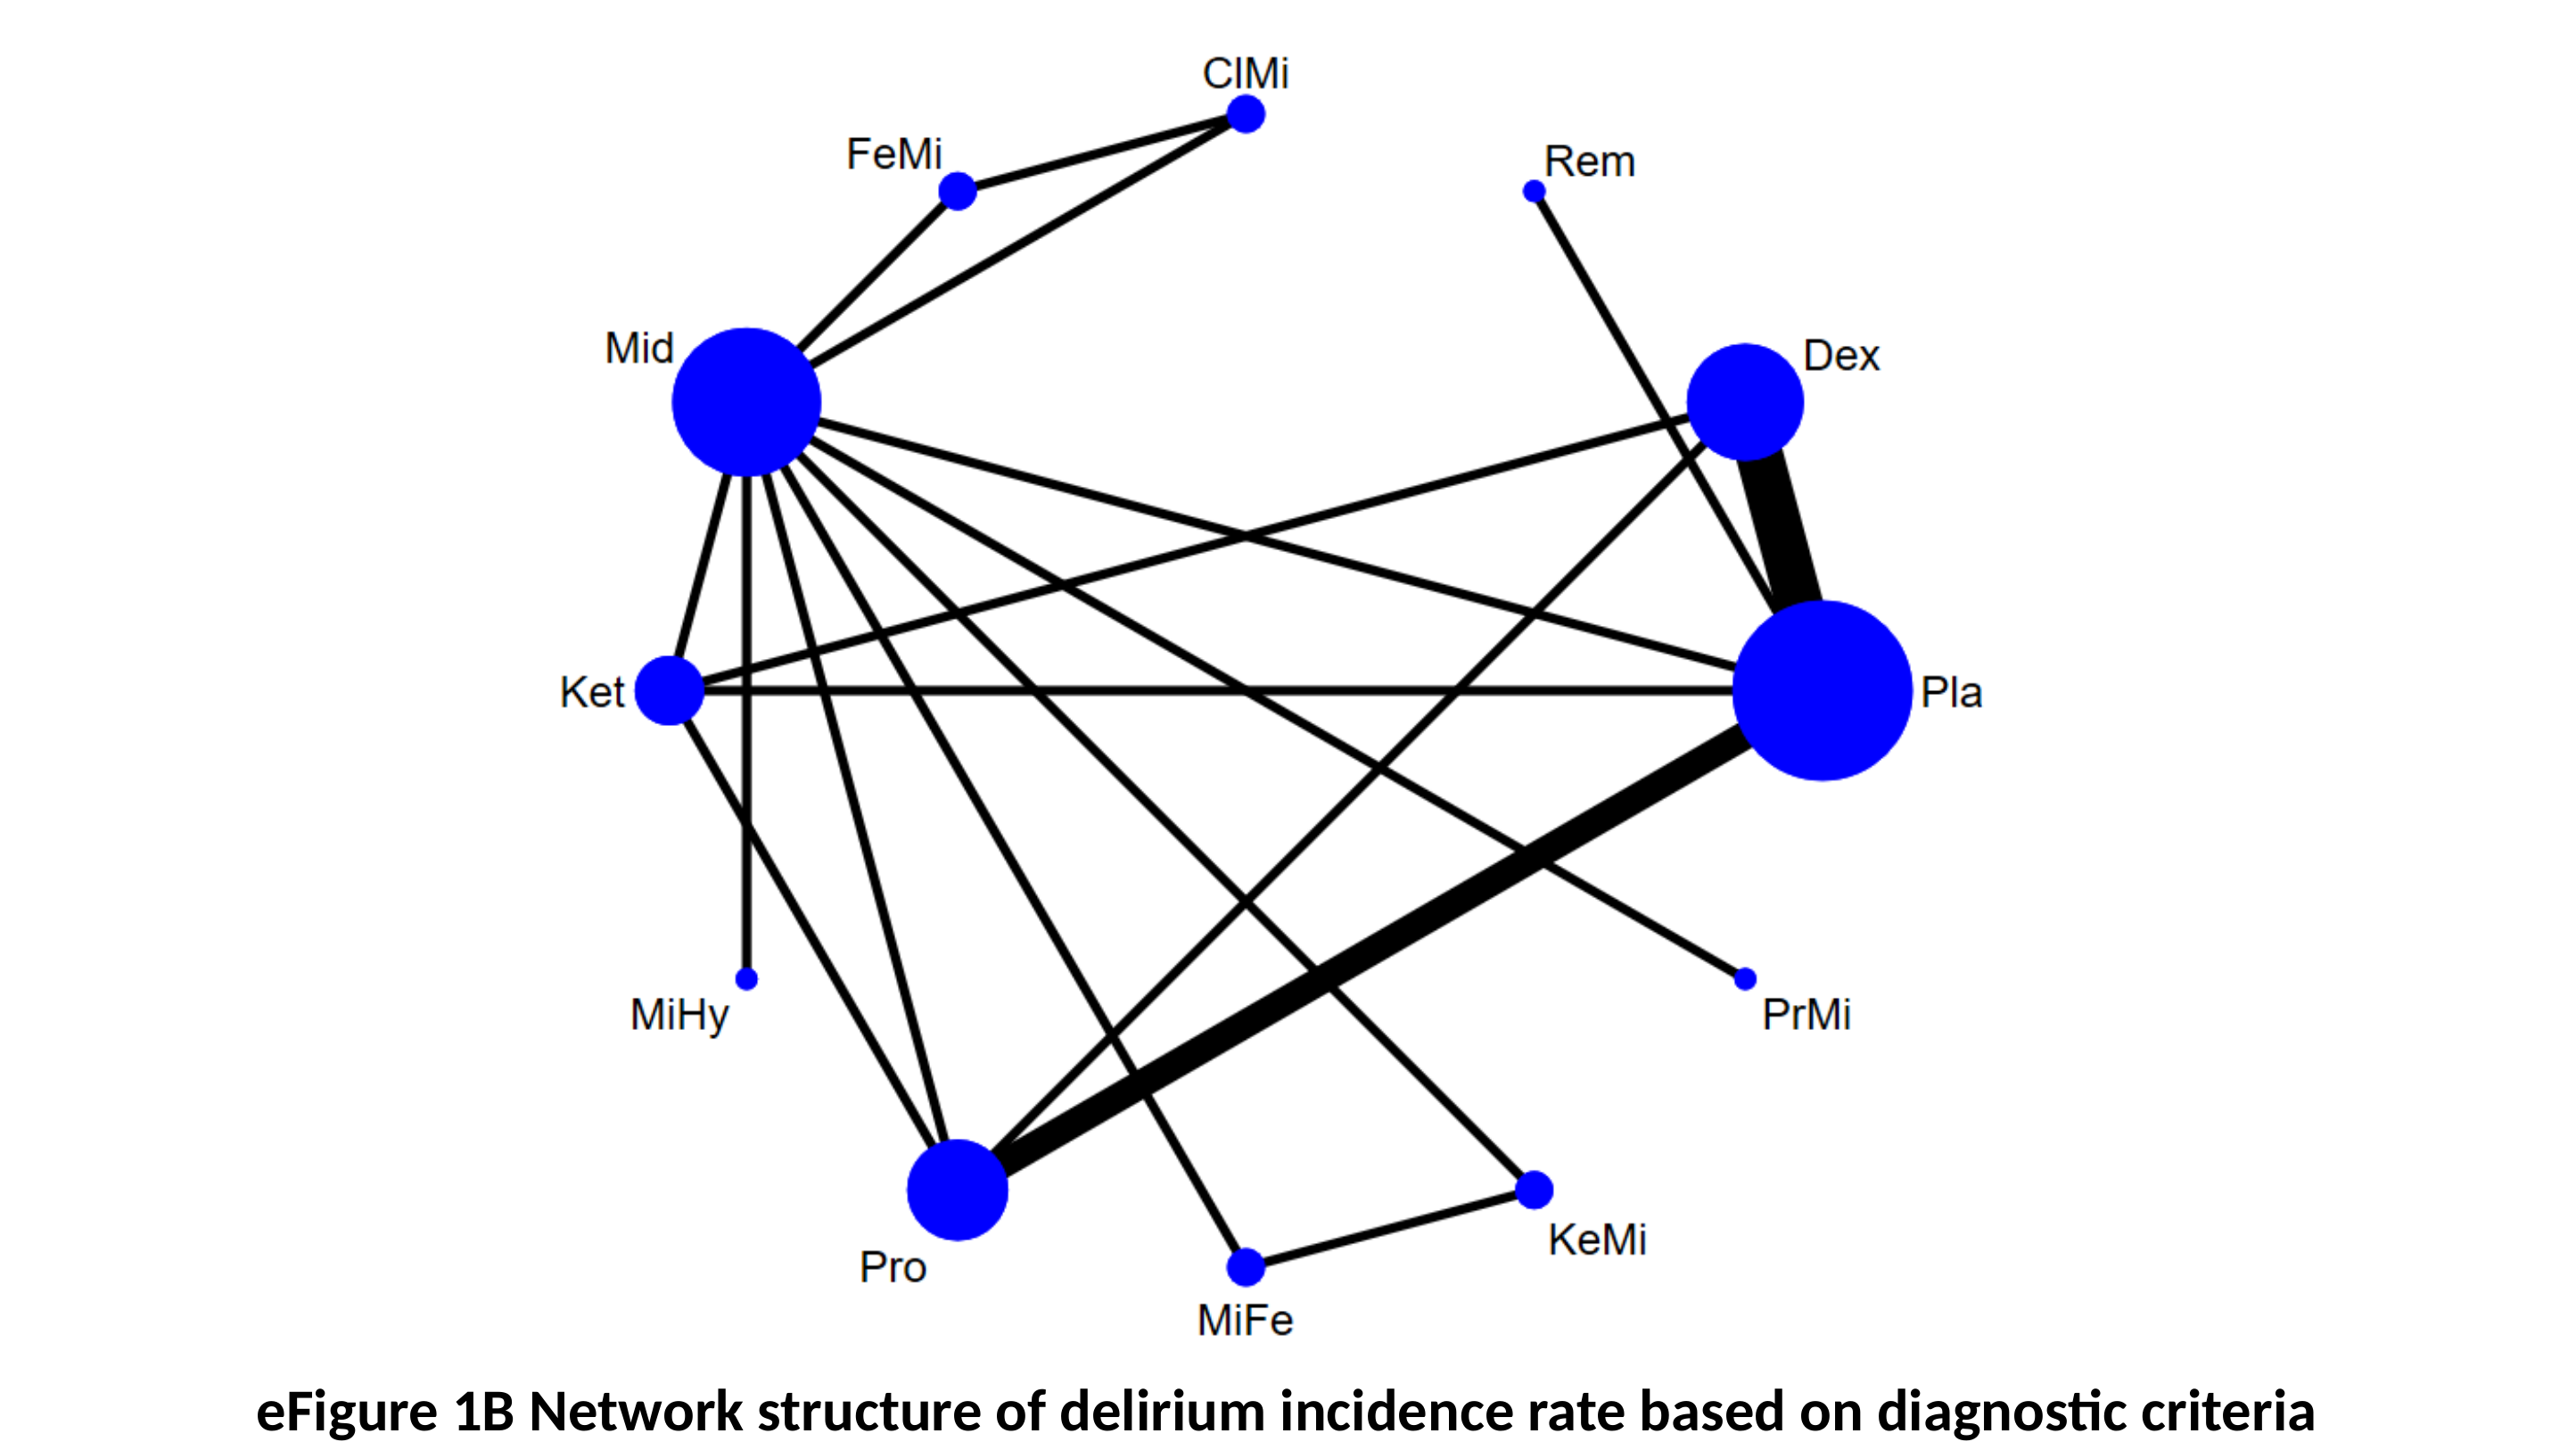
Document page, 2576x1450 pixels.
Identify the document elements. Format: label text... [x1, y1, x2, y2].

picture [539, 22, 2004, 1366]
text_box eFigure 1B Network structure of delirium incidence rate based on diagnostic criteria [0, 1364, 2576, 1449]
